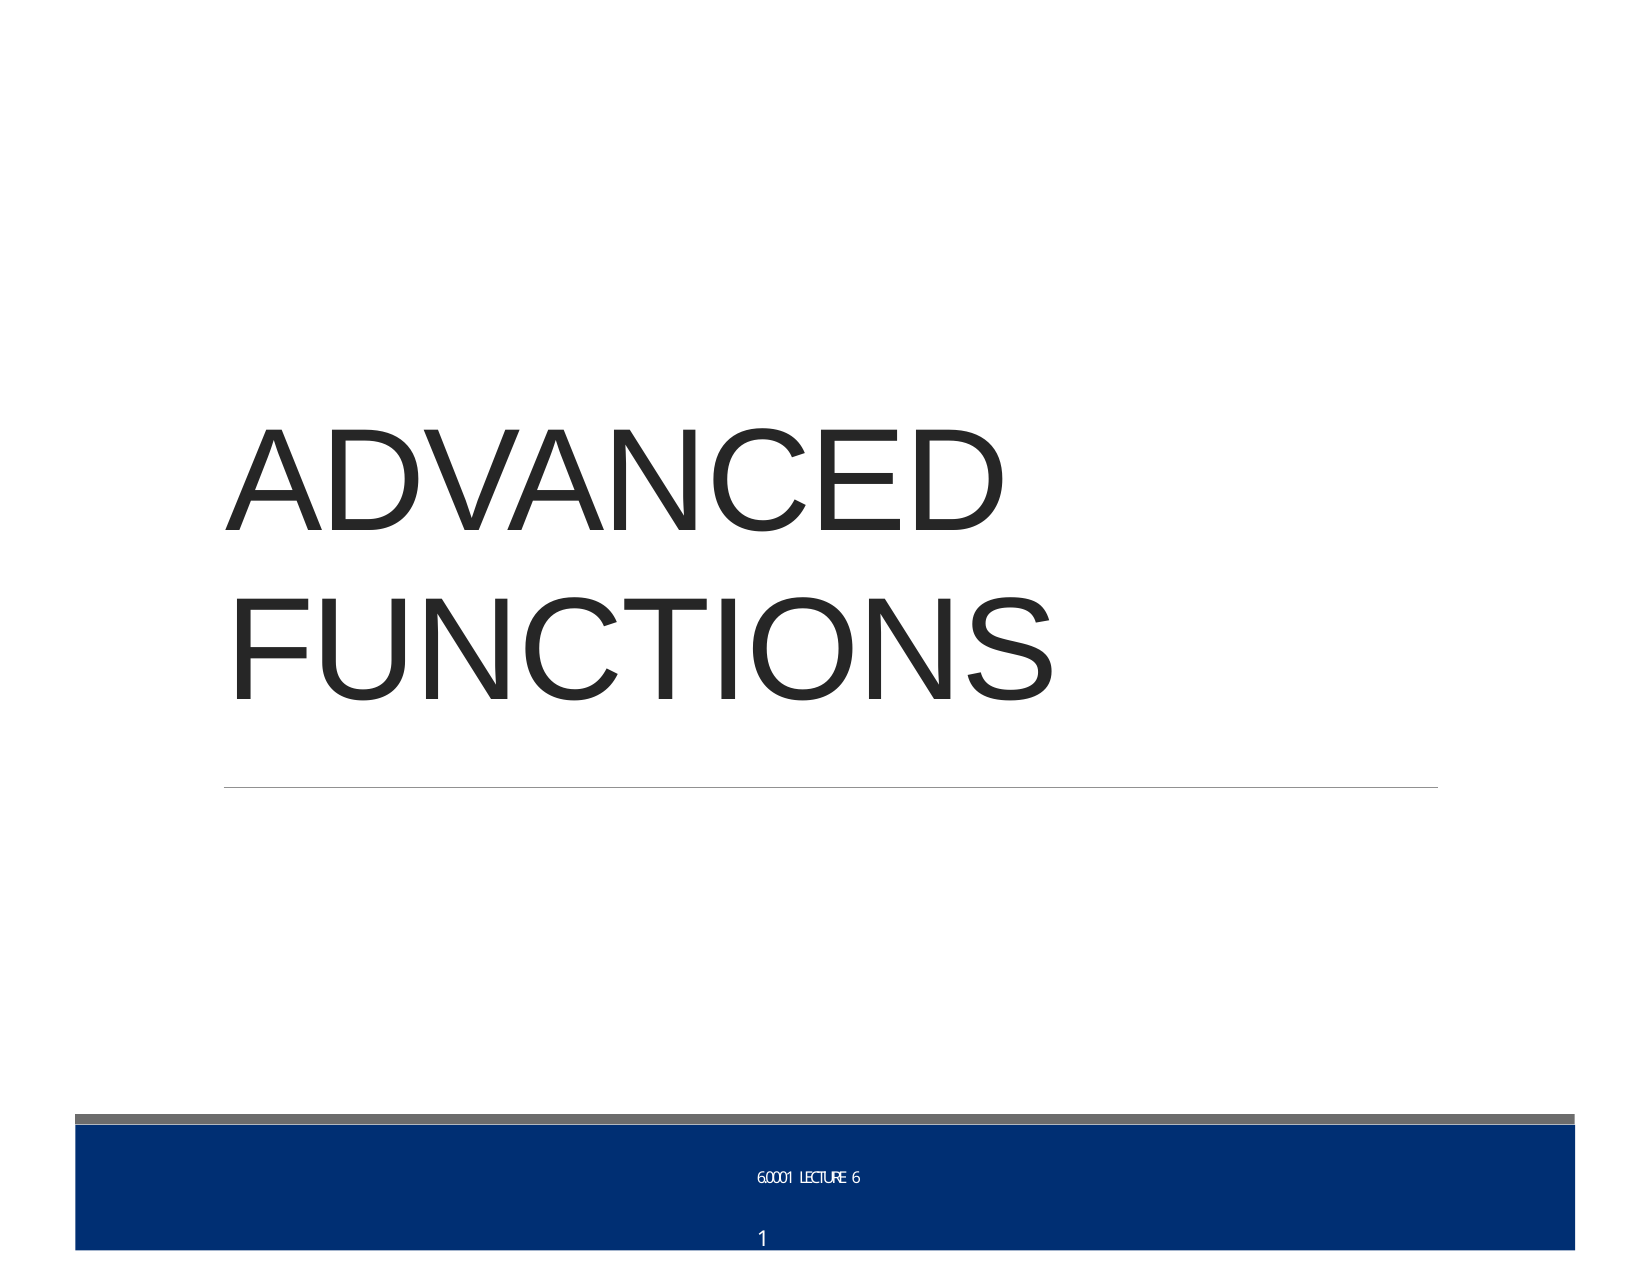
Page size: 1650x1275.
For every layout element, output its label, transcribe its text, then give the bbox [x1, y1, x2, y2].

text_box [75, 1114, 1575, 1124]
text_box 6.0001 LECTURE 6 1 [75, 1124, 1576, 1251]
title ADVANCED FUNCTIONS [222, 357, 1438, 729]
